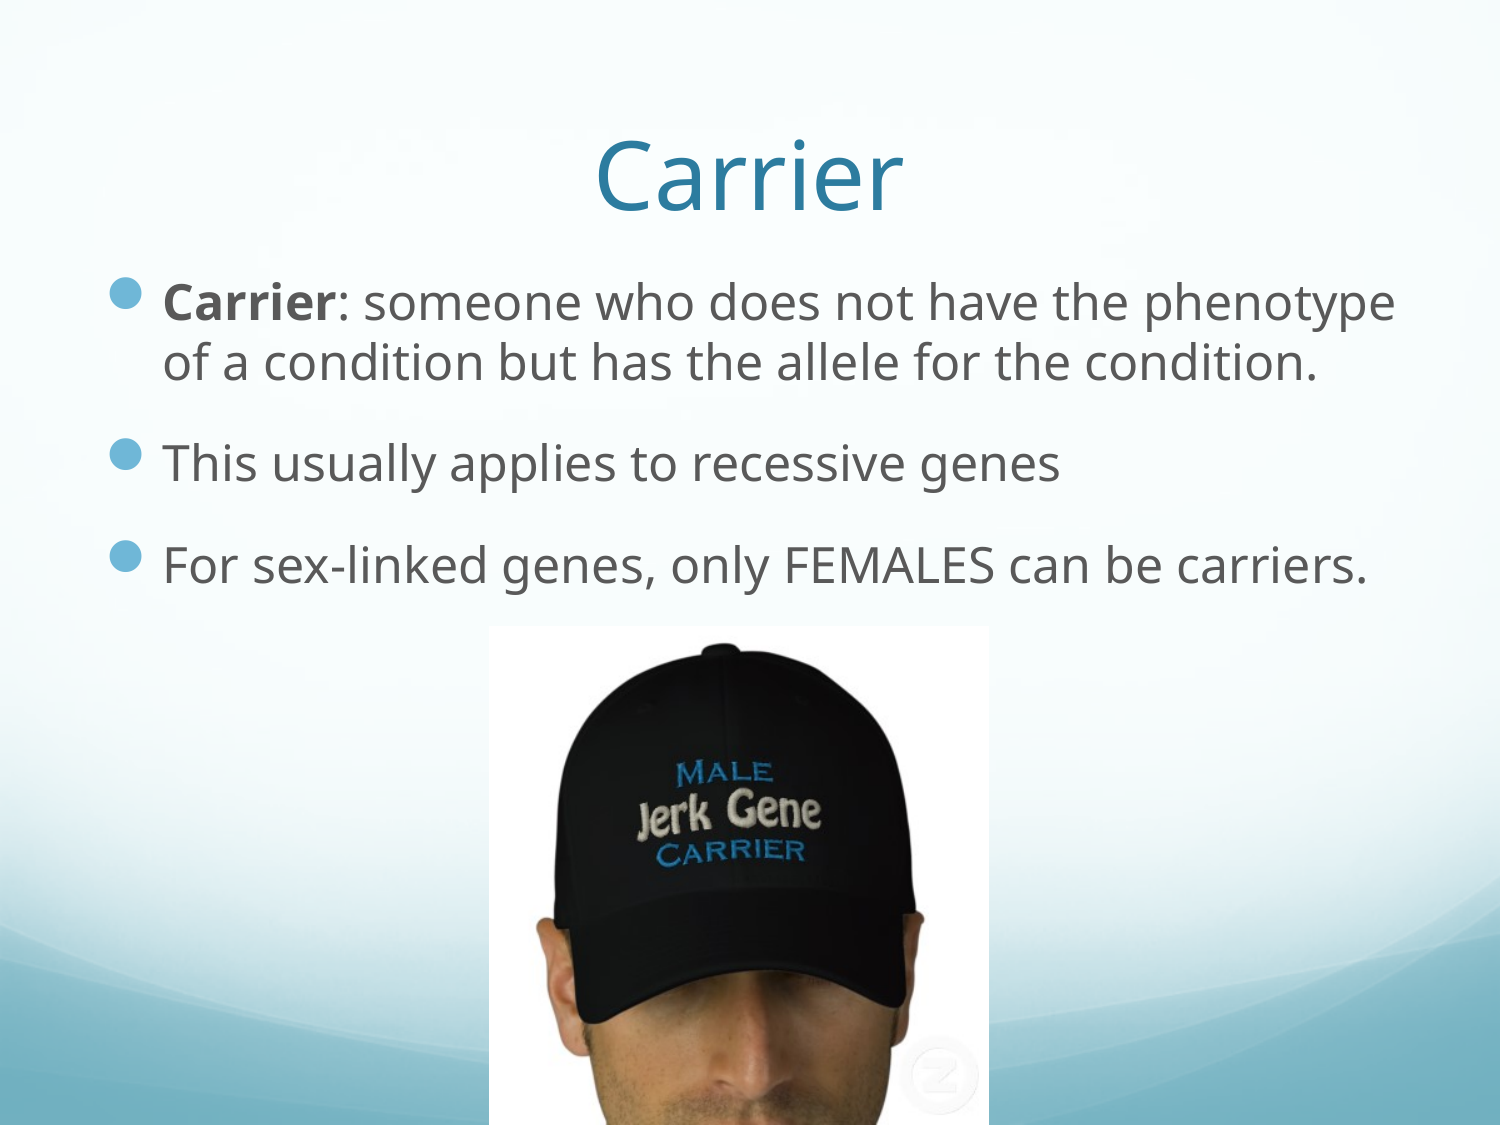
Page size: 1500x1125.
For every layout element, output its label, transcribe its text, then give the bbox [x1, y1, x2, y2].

title Carrier [90, 17, 1410, 237]
list Carrier: someone who does not have the phenotype of a condition but has the allele for the condition. This usually applies to recessive genes For sex-linked genes, only FEMALES can be carriers. [90, 262, 1436, 975]
picture [488, 625, 989, 1125]
